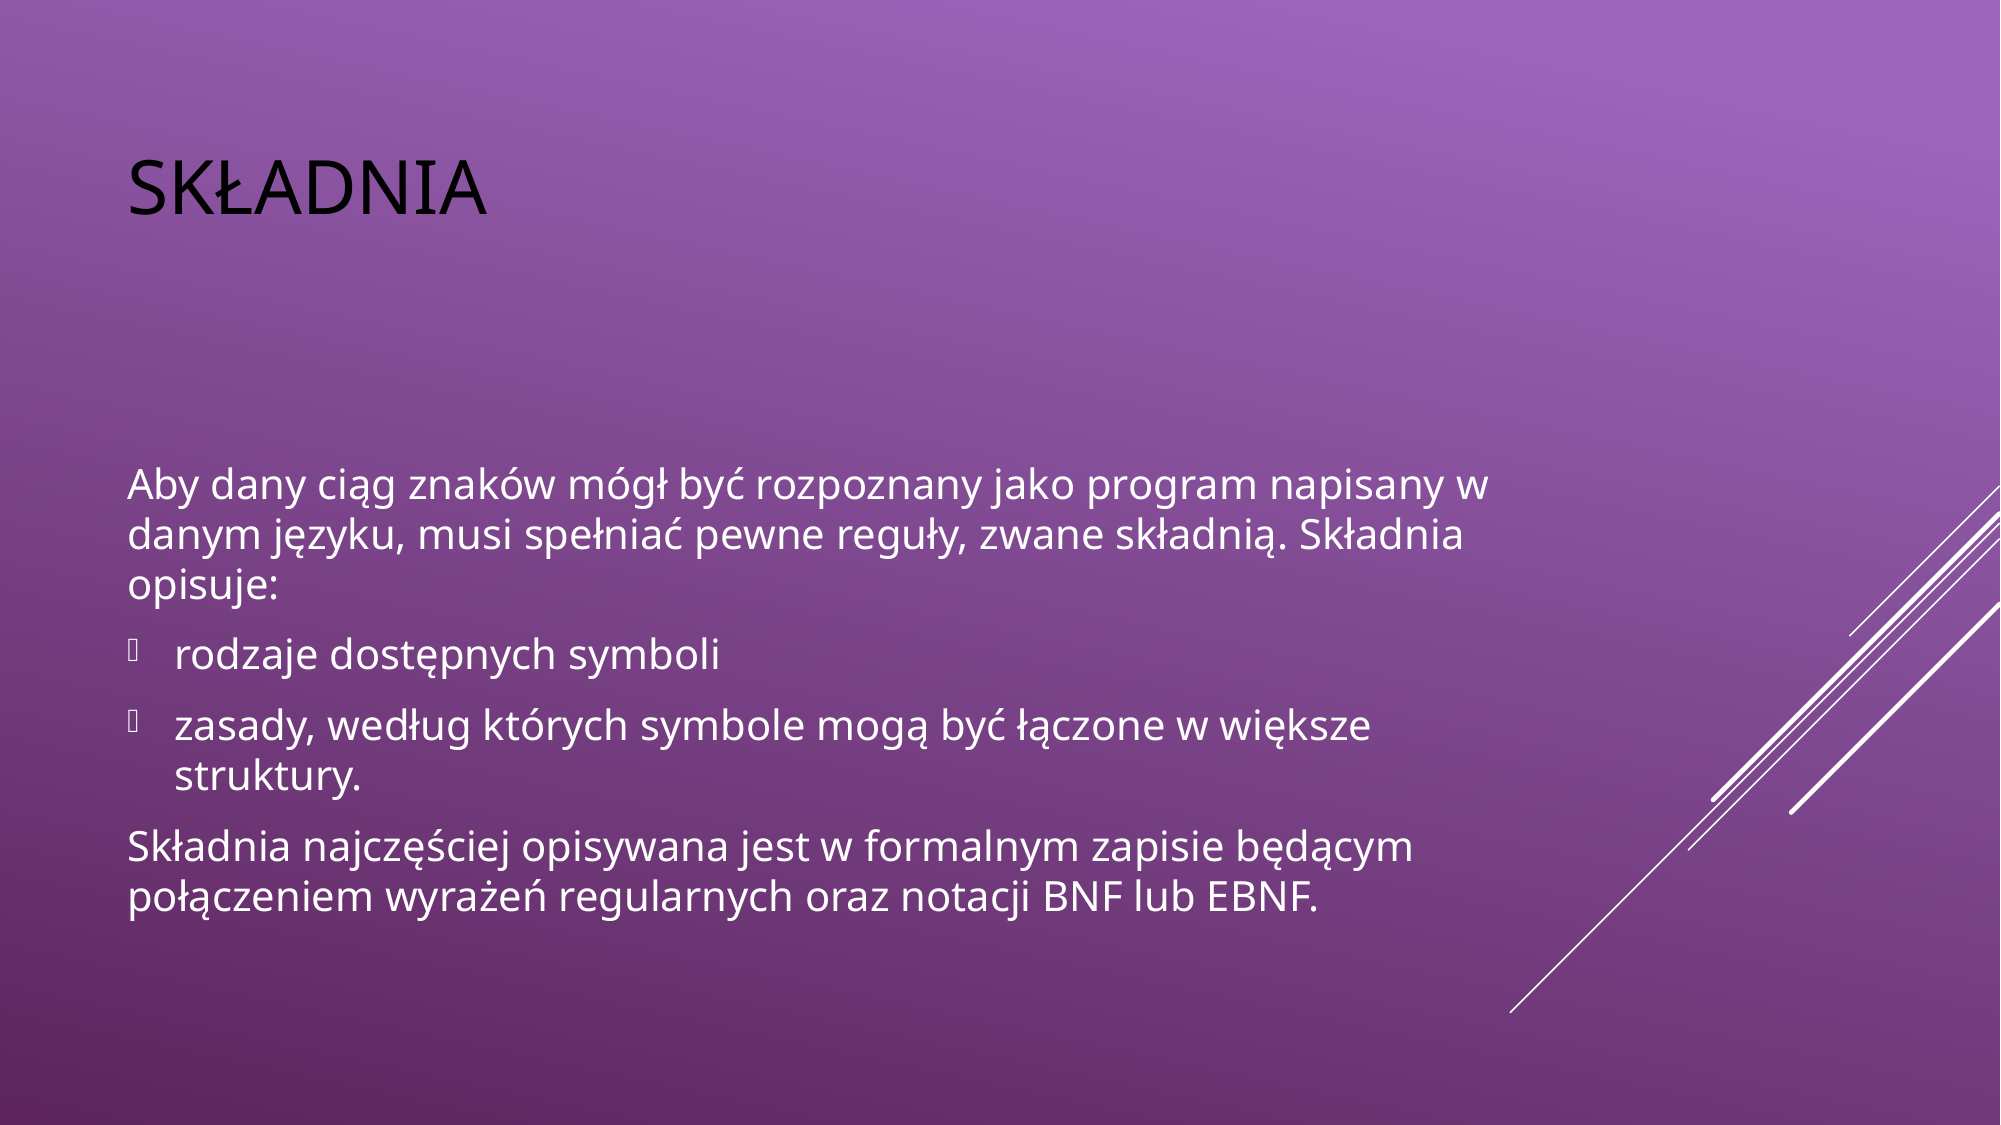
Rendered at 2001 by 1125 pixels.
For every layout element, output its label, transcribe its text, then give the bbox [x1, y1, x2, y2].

title Składnia [112, 61, 1513, 309]
list Aby dany ciąg znaków mógł być rozpoznany jako program napisany w danym języku, musi spełniać pewne reguły, zwane składnią. Składnia opisuje: rodzaje dostępnych symboli zasady, według których symbole mogą być łączone w większe struktury. Składnia najczęściej opisywana jest w formalnym zapisie będącym połączeniem wyrażeń regularnych oraz notacji BNF lub EBNF. [112, 392, 1513, 986]
